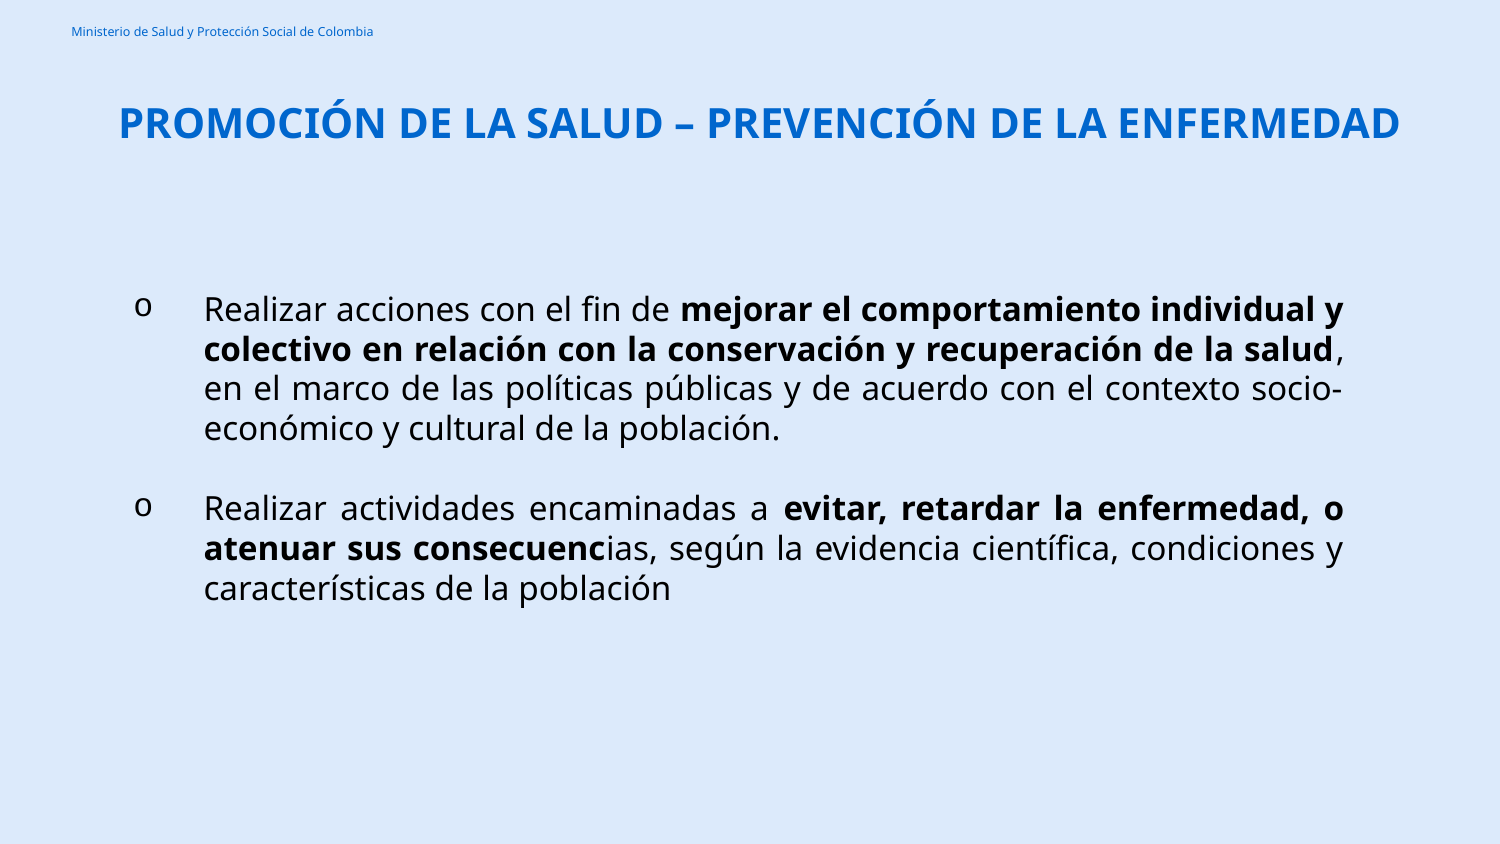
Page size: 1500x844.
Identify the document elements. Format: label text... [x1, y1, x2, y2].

text_box PROMOCIÓN DE LA SALUD – PREVENCIÓN DE LA ENFERMEDAD [100, 94, 1420, 200]
text_box Realizar acciones con el fin de mejorar el comportamiento individual y colectivo en relación con la conservación y recuperación de la salud, en el marco de las políticas públicas y de acuerdo con el contexto socio-económico y cultural de la población. Realizar actividades encaminadas a evitar, retardar la enfermedad, o atenuar sus consecuencias, según la evidencia científica, condiciones y características de la población [122, 282, 1357, 613]
